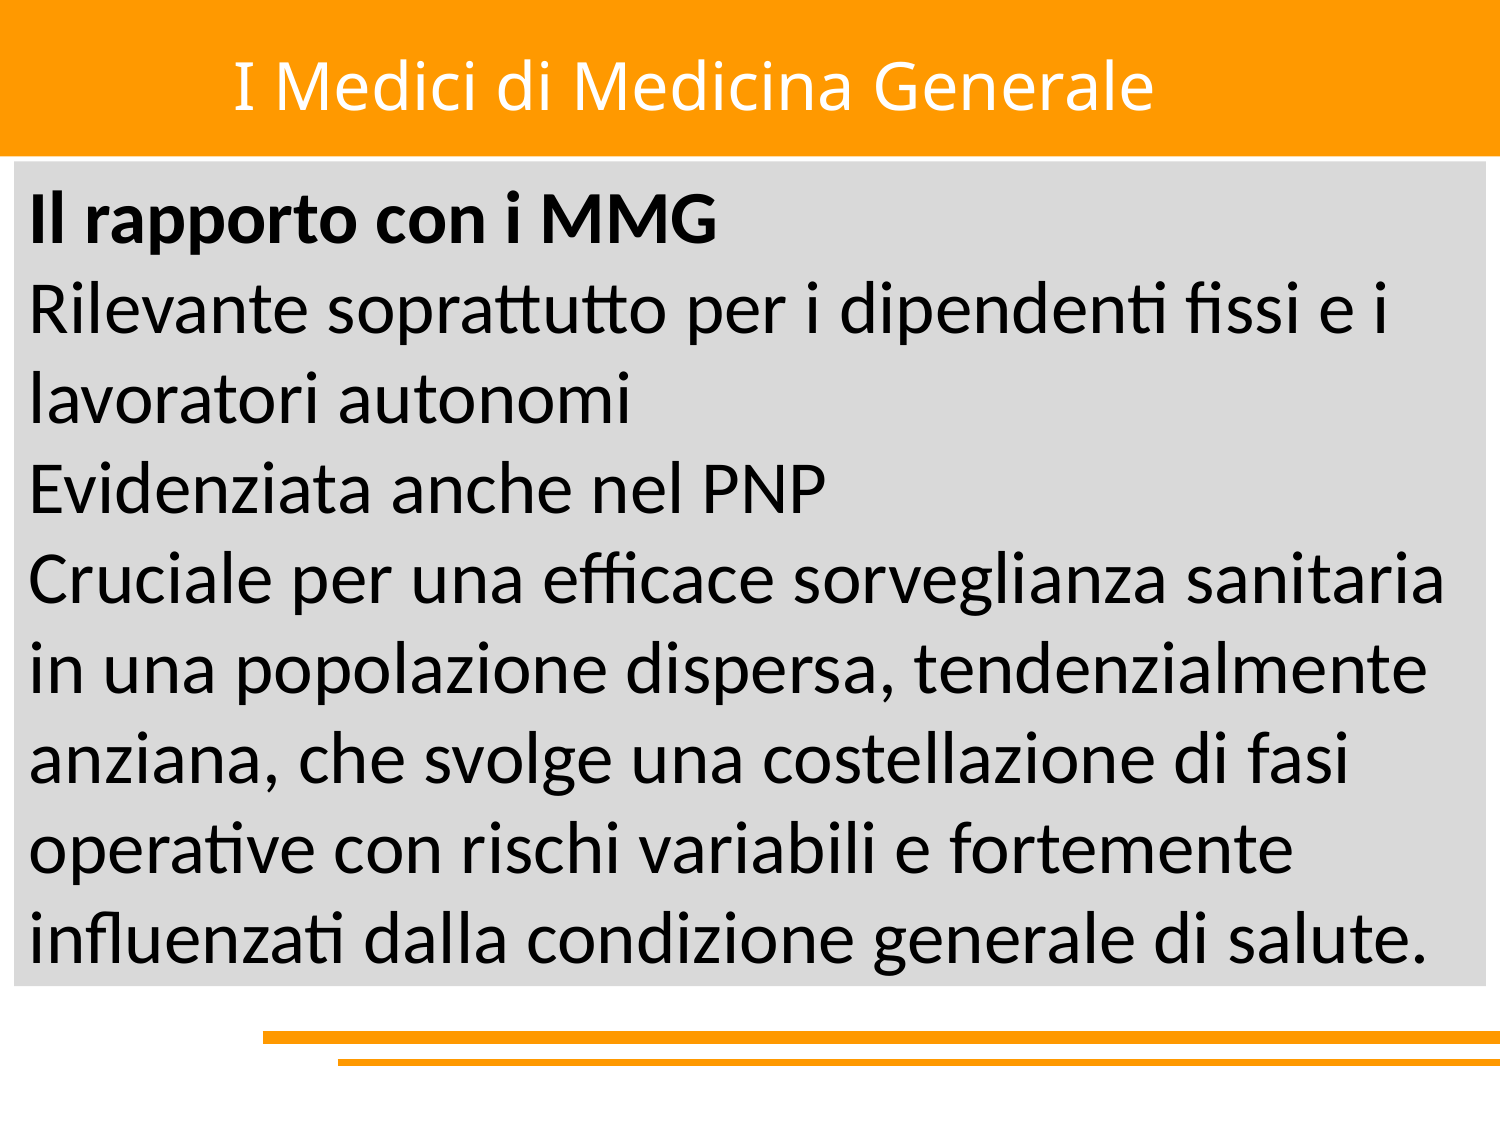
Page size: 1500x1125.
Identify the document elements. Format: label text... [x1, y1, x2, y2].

text_box [0, 0, 1500, 157]
text_box Il rapporto con i MMG Rilevante soprattutto per i dipendenti fissi e i lavoratori autonomi Evidenziata anche nel PNP Cruciale per una efficace sorveglianza sanitaria in una popolazione dispersa, tendenzialmente anziana, che svolge una costellazione di fasi operative con rischi variabili e fortemente influenzati dalla condizione generale di salute. [14, 161, 1486, 987]
text_box I Medici di Medicina Generale [27, 42, 1363, 125]
